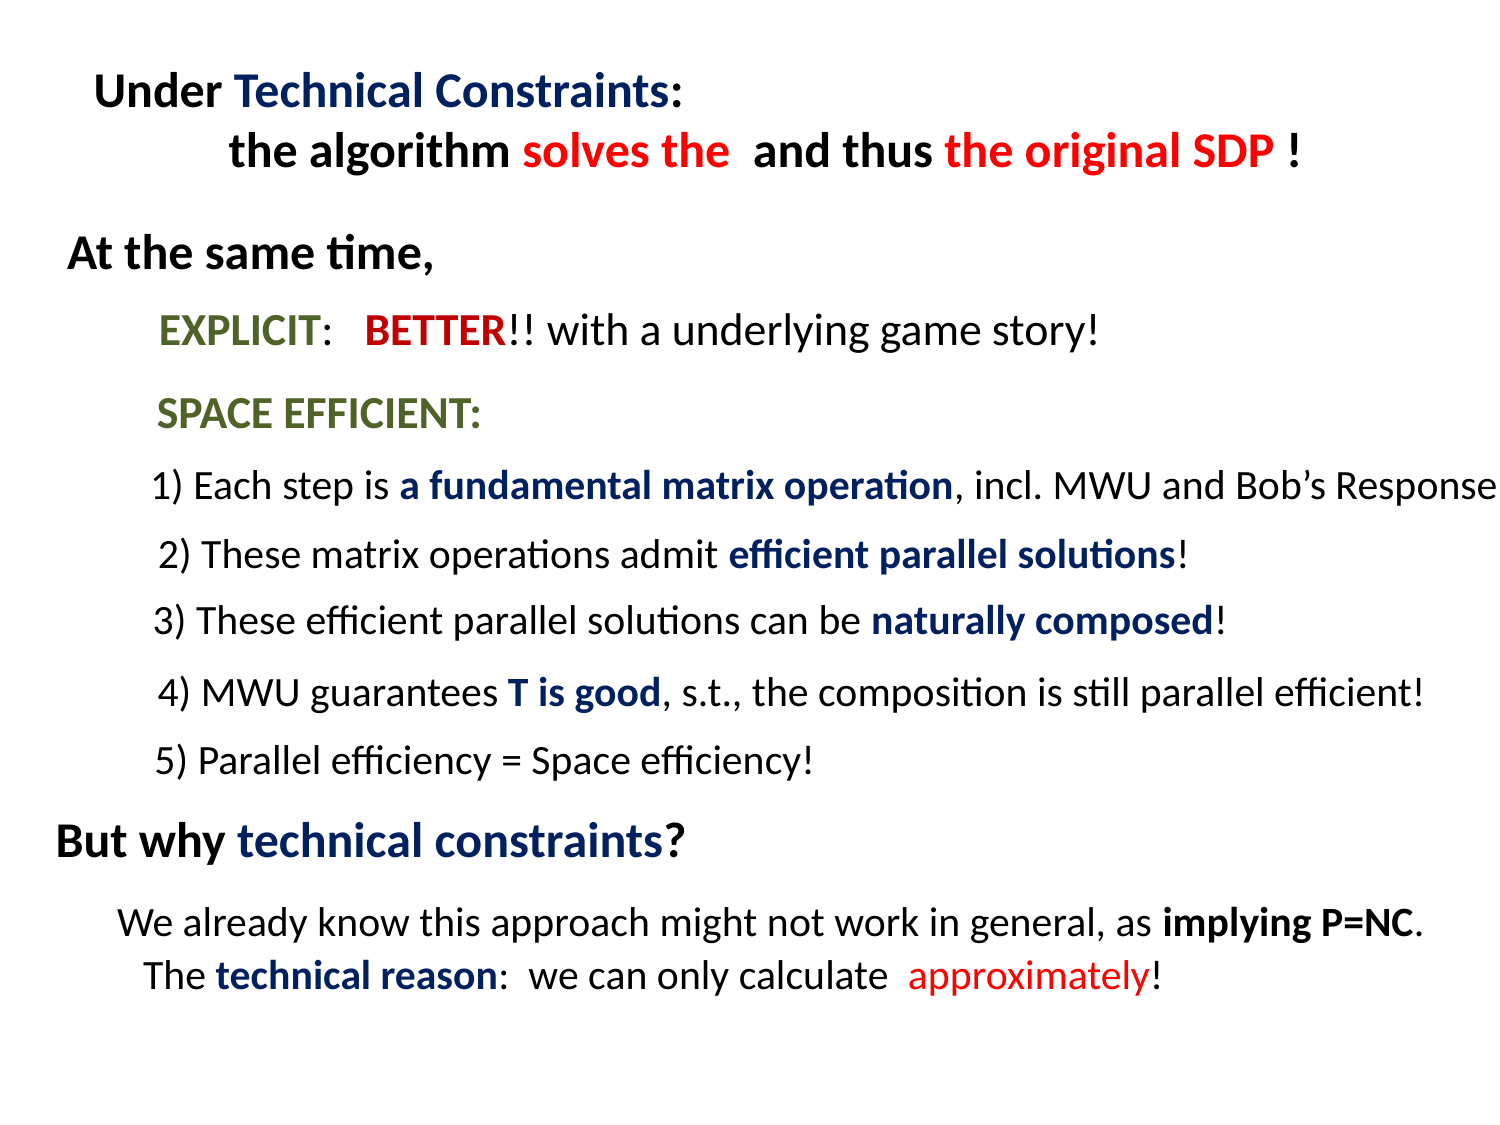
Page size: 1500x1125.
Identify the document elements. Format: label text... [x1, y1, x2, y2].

text_box SPACE EFFICIENT: [142, 375, 498, 445]
text_box 2) These matrix operations admit efficient parallel solutions! [143, 519, 1205, 585]
text_box But why technical constraints? [40, 799, 702, 875]
text_box 1) Each step is a fundamental matrix operation, incl. MWU and Bob’s Response! [135, 450, 1500, 515]
text_box 4) MWU guarantees T is good, s.t., the composition is still parallel efficient! [142, 657, 1441, 723]
text_box 5) Parallel efficiency = Space efficiency! [139, 725, 831, 790]
text_box EXPLICIT: BETTER!! with a underlying game story! [144, 291, 1127, 362]
text_box At the same time, [52, 212, 451, 288]
text_box We already know this approach might not work in general, as implying P=NC. [102, 887, 1440, 953]
text_box 3) These efficient parallel solutions can be naturally composed! [137, 585, 1243, 651]
